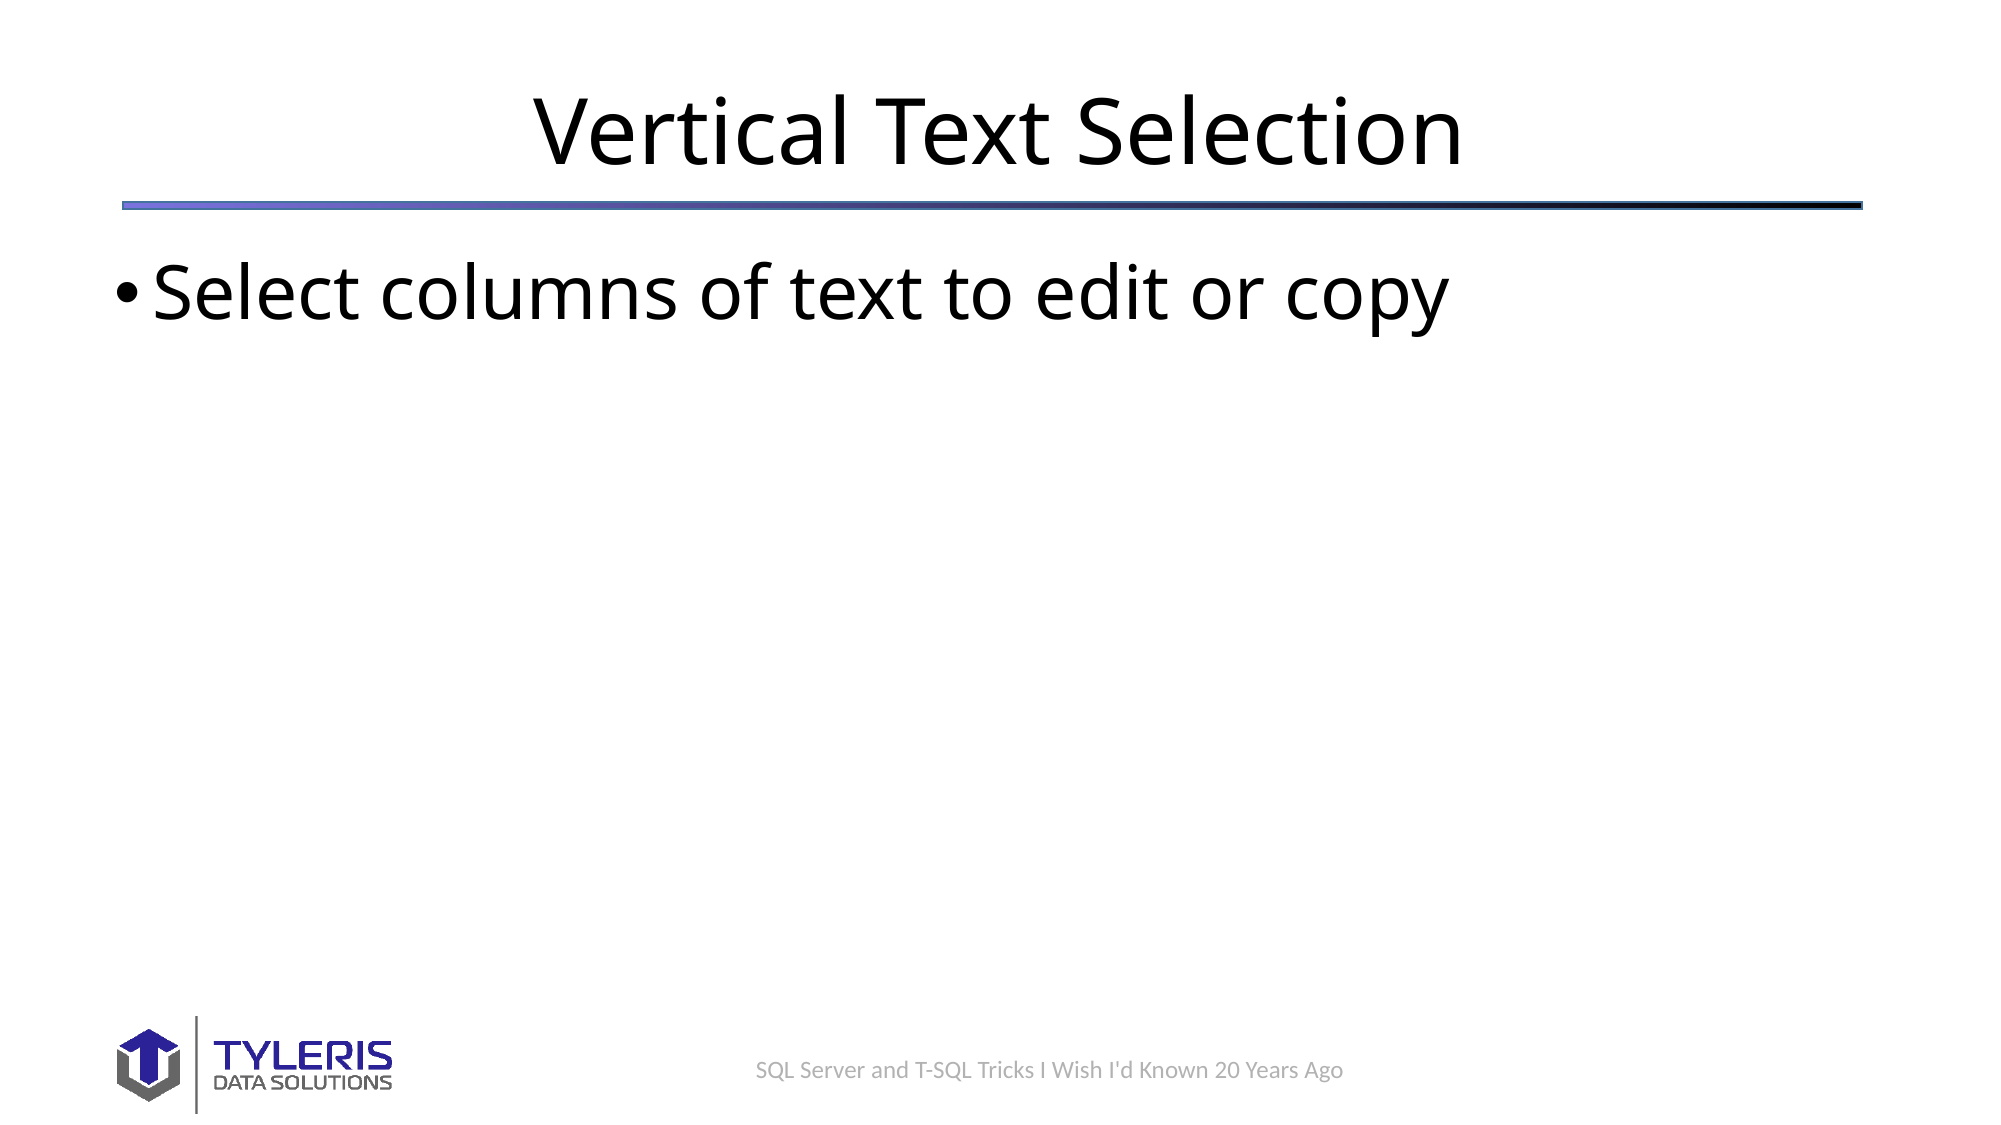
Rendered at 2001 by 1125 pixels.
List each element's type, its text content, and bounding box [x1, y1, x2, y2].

text_box Vertical Text Selection [137, 59, 1863, 201]
text_box [122, 201, 1863, 210]
list Select columns of text to edit or copy [99, 247, 1863, 914]
footer SQL Server and T-SQL Tricks I Wish I'd Known 20 Years Ago [599, 1039, 1502, 1099]
picture [117, 1016, 392, 1114]
